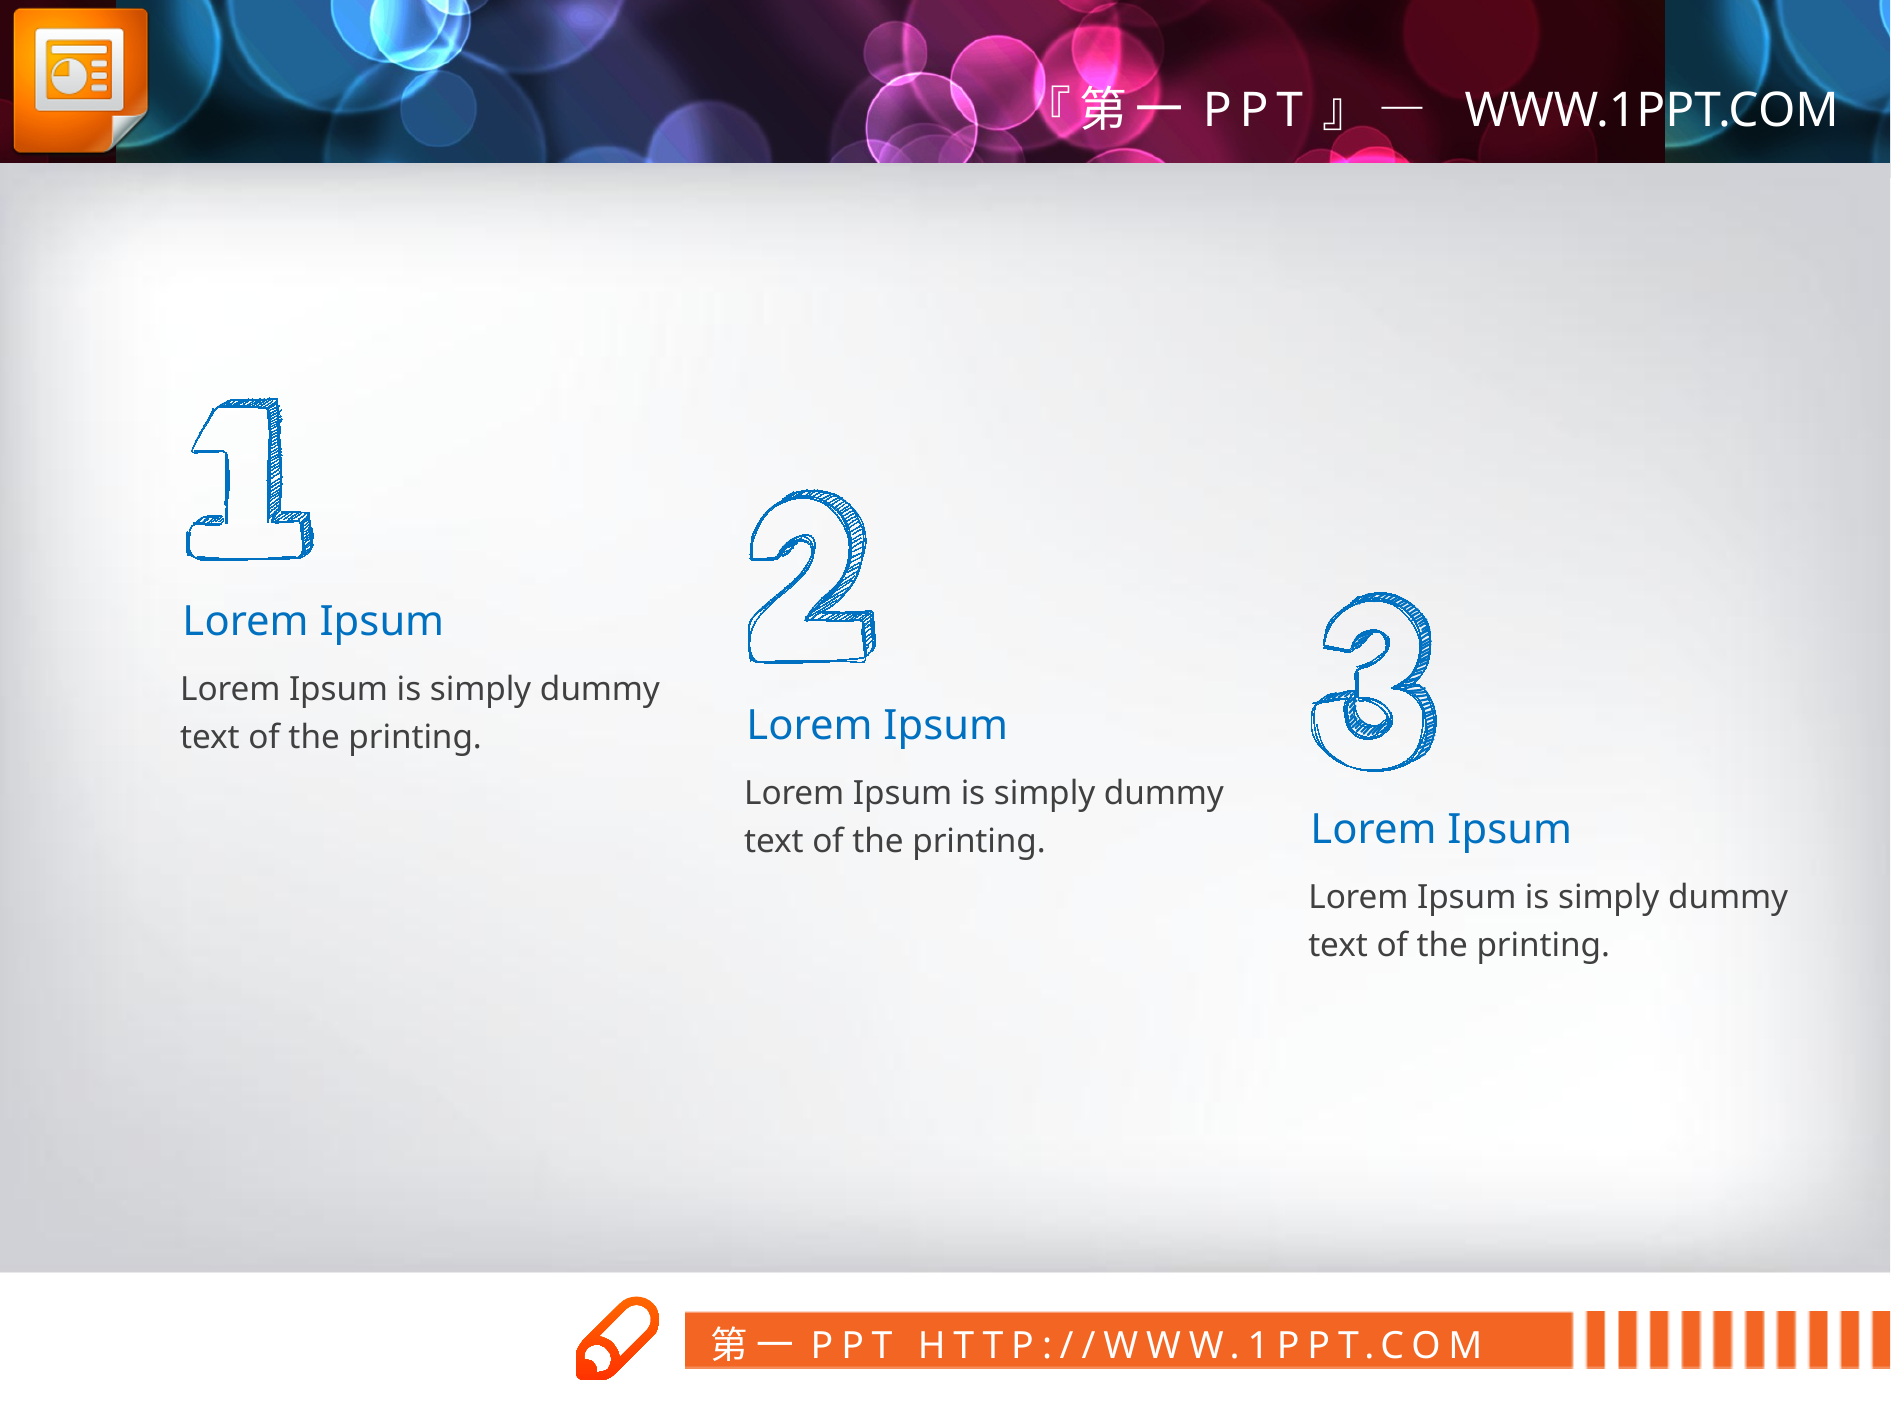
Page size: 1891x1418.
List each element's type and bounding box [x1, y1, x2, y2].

text_box [729, 689, 1275, 865]
text_box [1310, 592, 1437, 772]
text_box [185, 397, 314, 561]
text_box [1293, 794, 1839, 969]
picture [0, 0, 1891, 1275]
text_box [747, 489, 877, 664]
text_box [165, 585, 711, 760]
picture [685, 1311, 1891, 1369]
